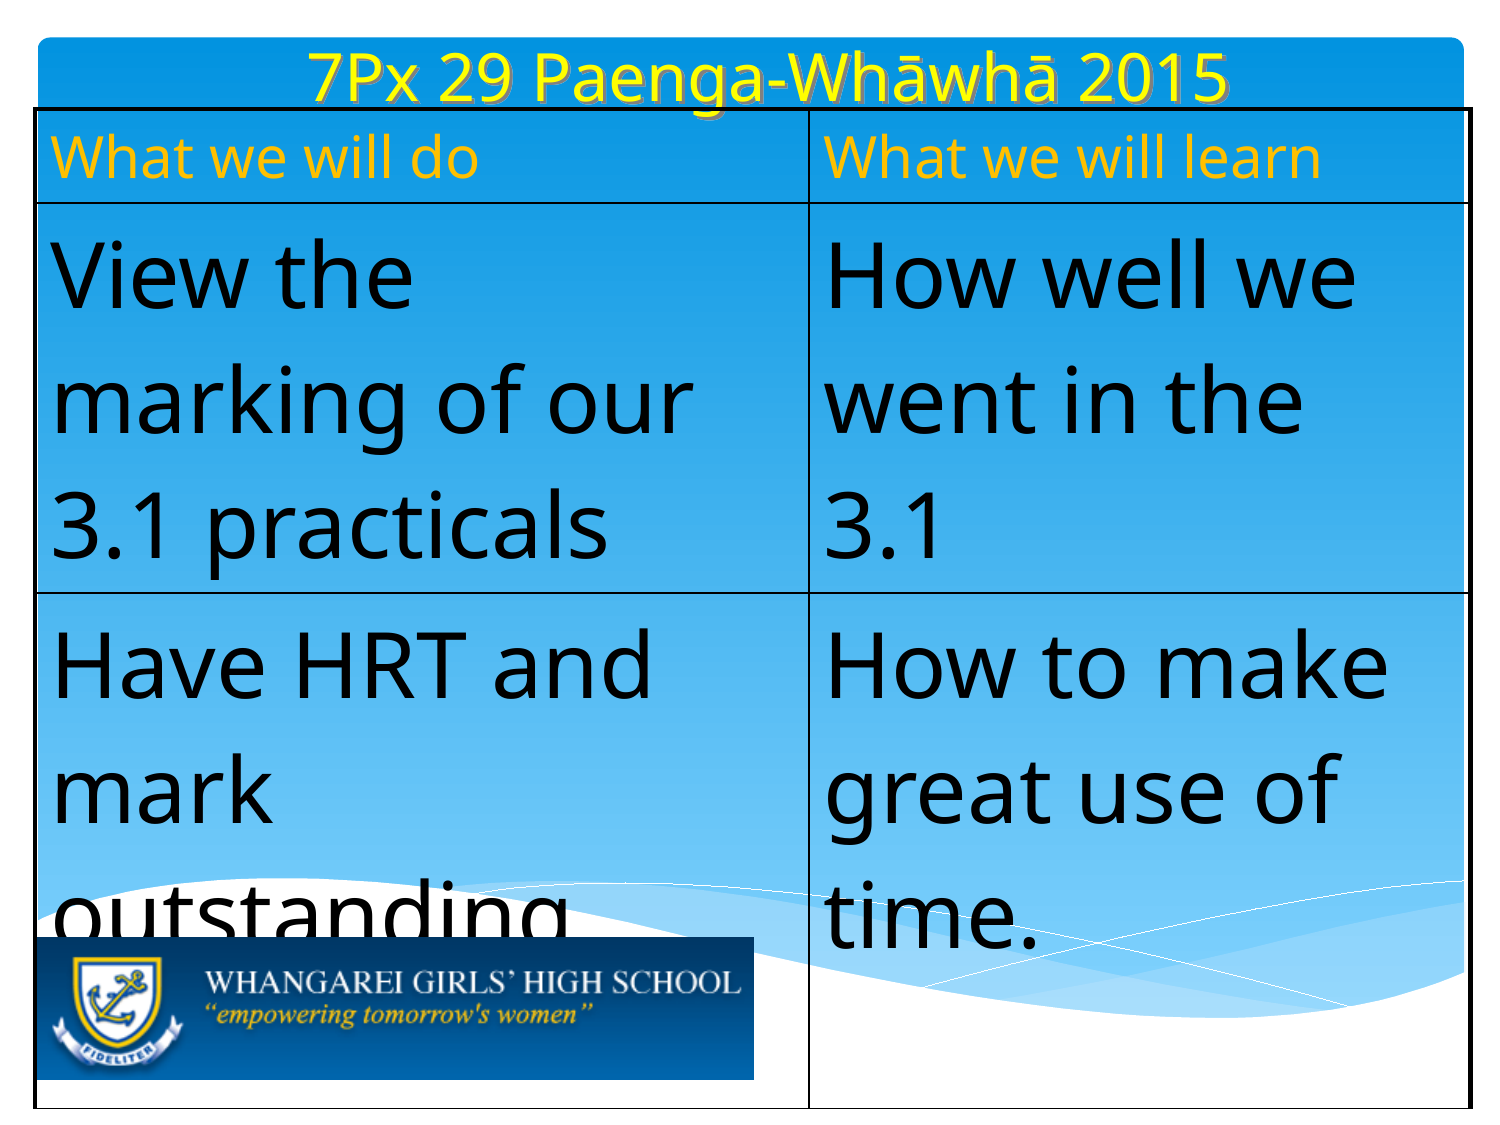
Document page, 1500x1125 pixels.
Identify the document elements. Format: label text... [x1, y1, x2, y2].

table_cell Have HRT and mark outstanding homework [37, 594, 808, 1108]
text_box 7Px 29 Paenga-Whāwhā 2015 [162, 24, 1375, 107]
table_cell How well we went in the 3.1 [810, 204, 1468, 592]
table_header What we will do [37, 111, 808, 202]
table_header What we will learn [810, 111, 1468, 202]
table_cell View the marking of our 3.1 practicals [37, 204, 808, 592]
table_cell How to make great use of time. [810, 594, 1468, 1108]
picture [37, 937, 754, 1080]
